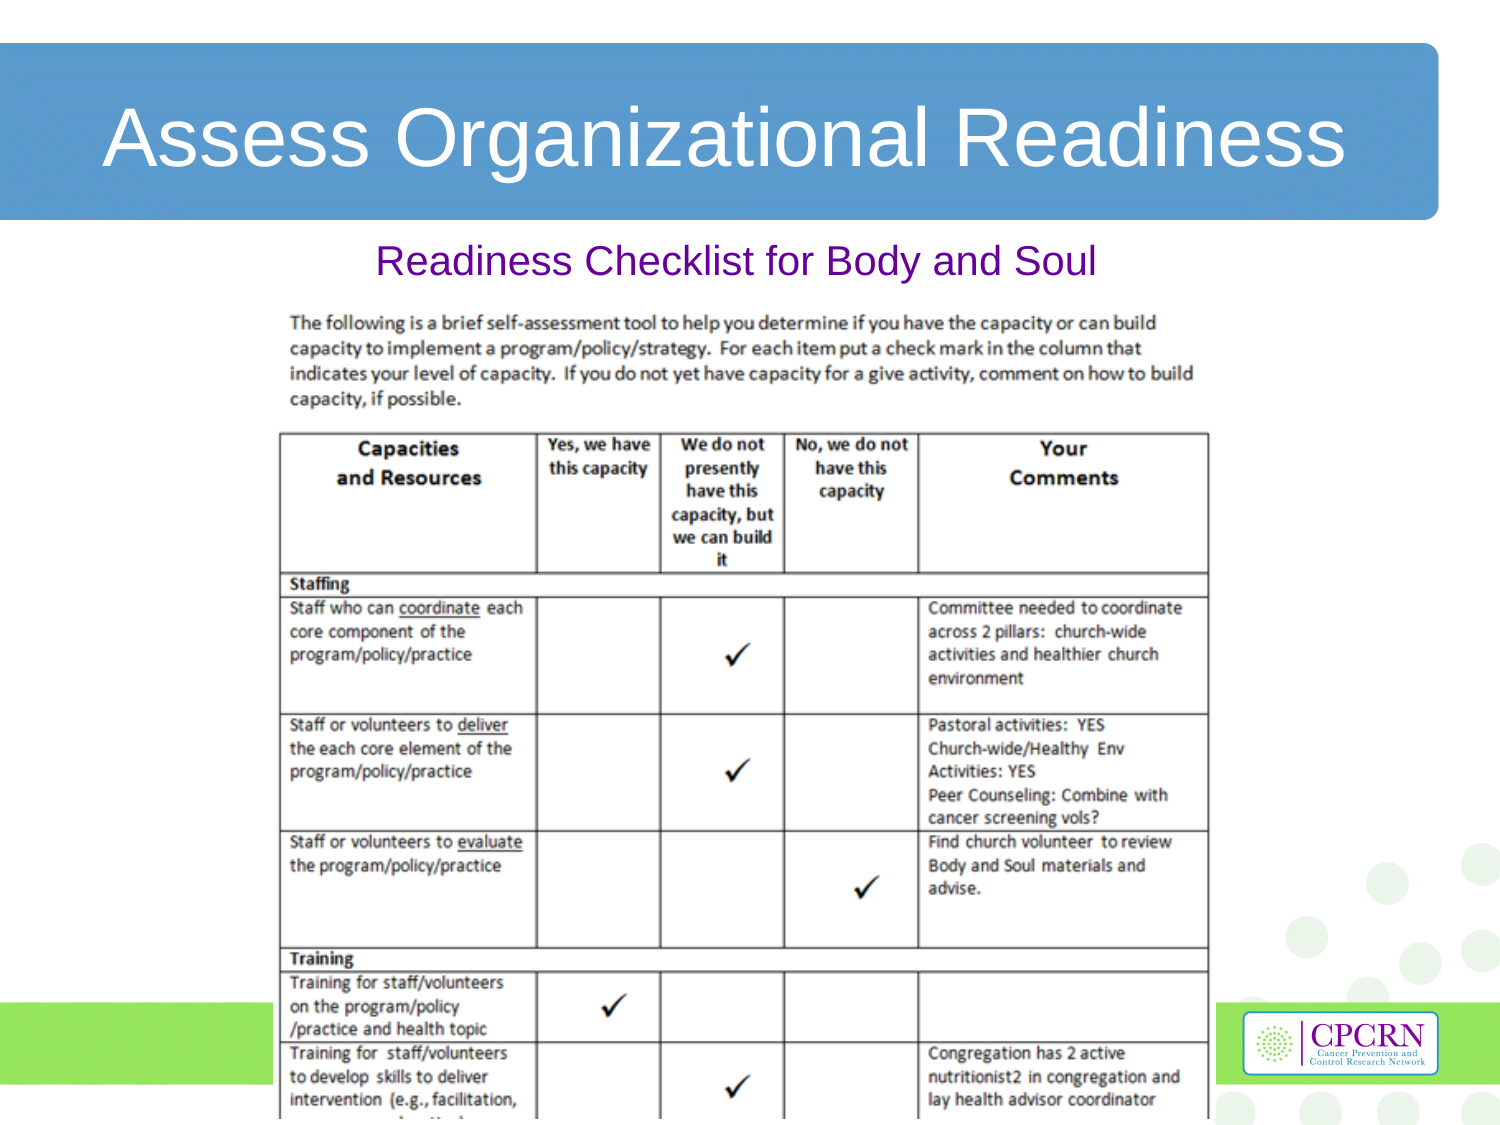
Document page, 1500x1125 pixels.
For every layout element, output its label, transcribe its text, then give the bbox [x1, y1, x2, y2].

title Assess Organizational Readiness [87, 39, 1500, 227]
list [273, 226, 1216, 1120]
picture [0, 0, 1500, 1125]
